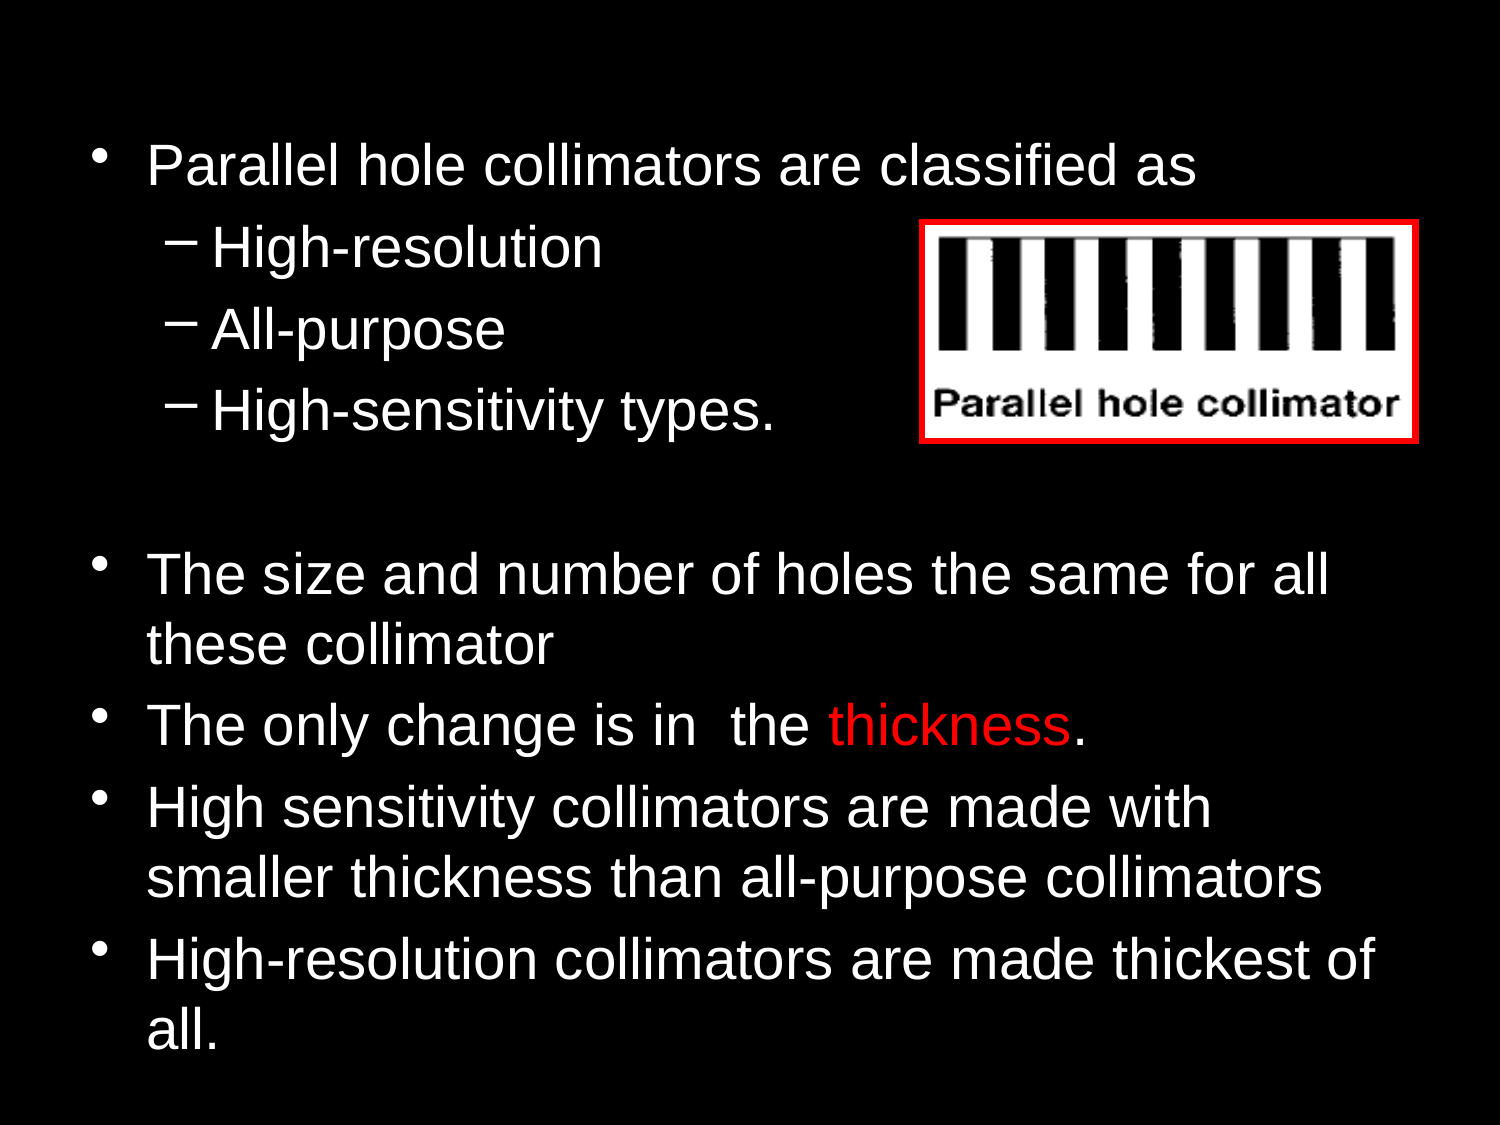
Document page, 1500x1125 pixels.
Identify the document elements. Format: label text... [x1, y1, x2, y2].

list Parallel hole collimators are classified as High-resolution All-purpose High-sensitivity types. The size and number of holes the same for all these collimator The only change is in the thickness. High sensitivity collimators are made with smaller thickness than all-purpose collimators High-resolution collimators are made thickest of all. [74, 119, 1426, 1088]
picture [924, 224, 1413, 438]
